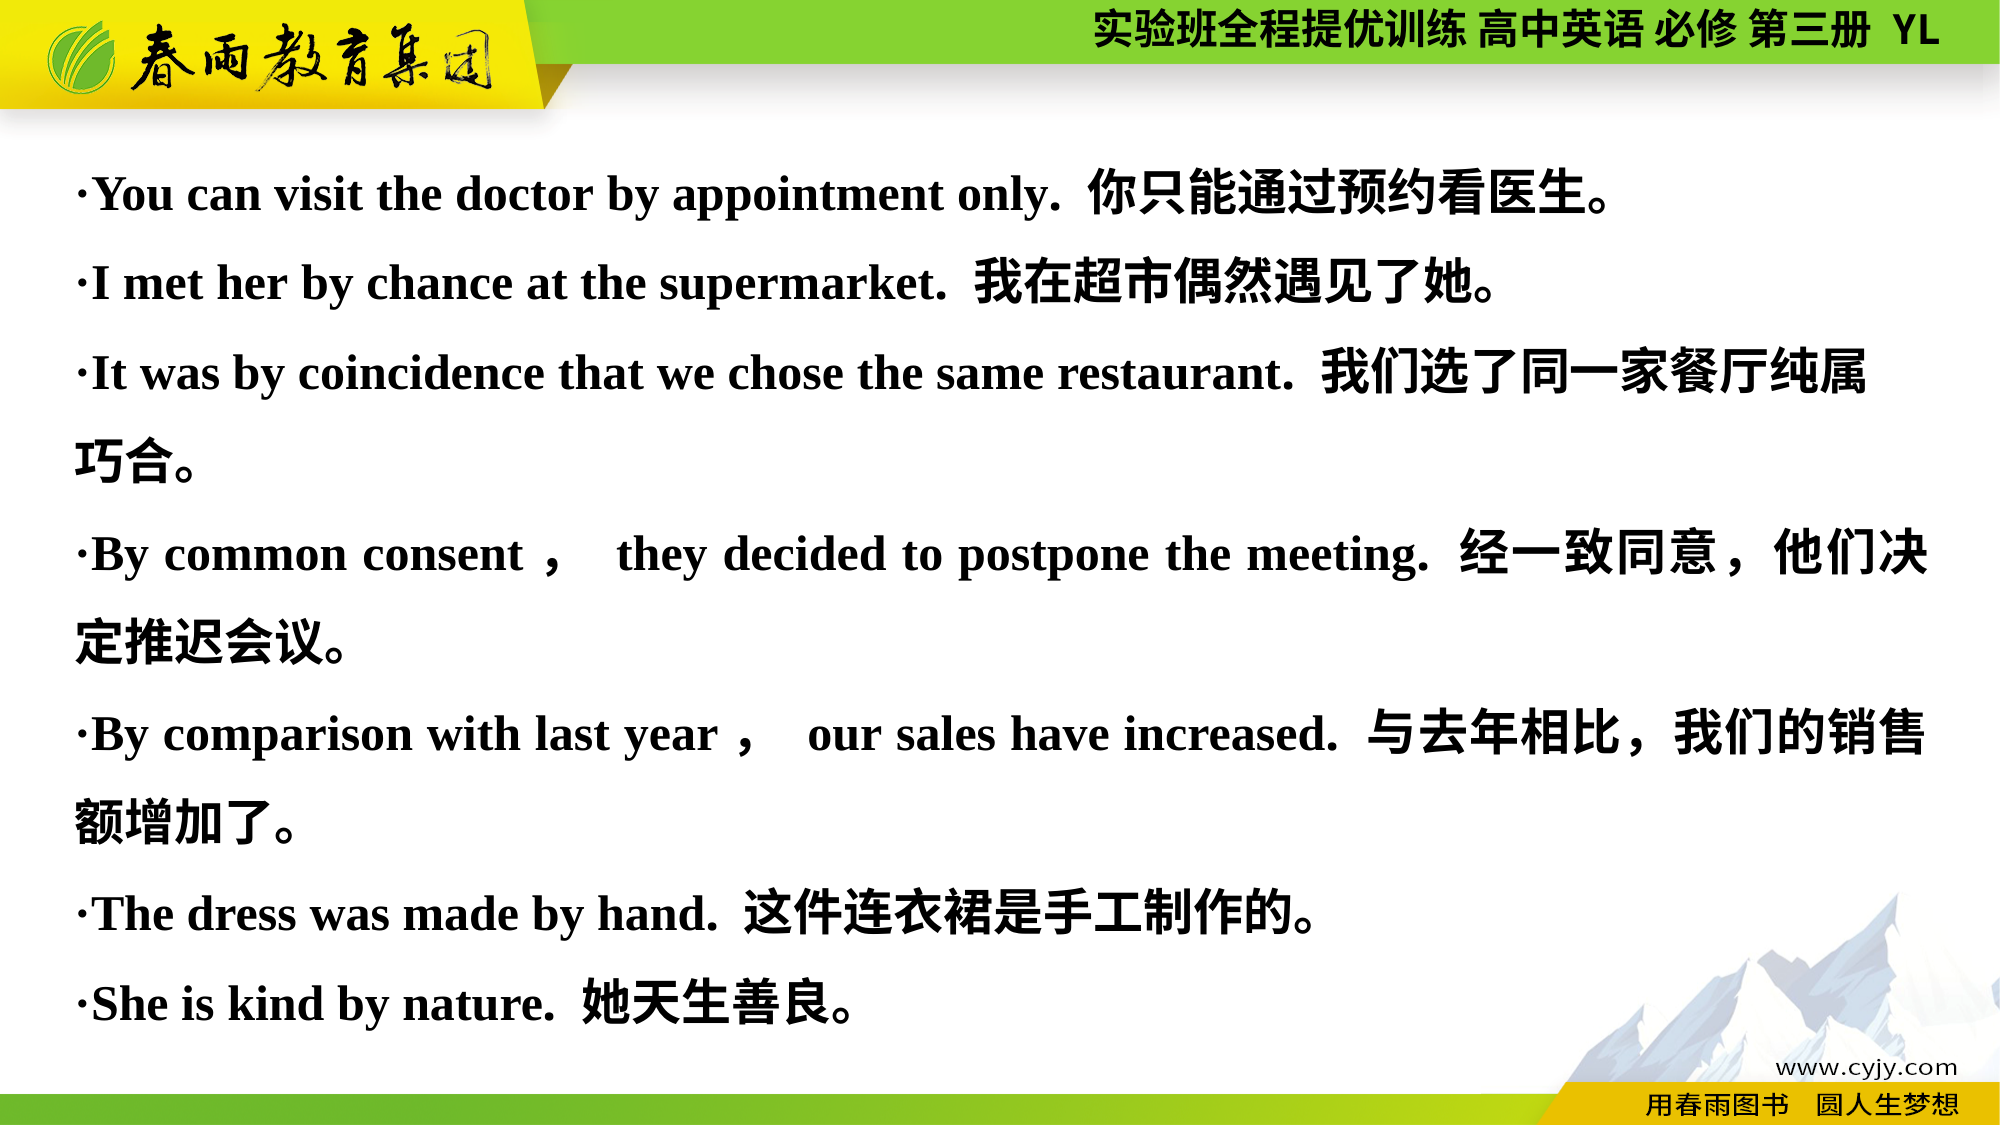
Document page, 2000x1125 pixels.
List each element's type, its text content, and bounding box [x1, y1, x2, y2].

picture [0, 0, 2000, 1125]
list ·You can visit the doctor by appointment only. 你只能通过预约看医生。 ·I met her by chance at the supermarket. 我在超市偶然遇见了她。 ·It was by coincidence that we chose the same restaurant. 我们选了同一家餐厅纯属 巧合。 ·By common consent， they decided to postpone the meeting. 经一致同意，他们决定推迟会议。 ·By comparison with last year， our sales have increased. 与去年相比，我们的销售额增加了。 ·The dress was made by hand. 这件连衣裙是手工制作的。 ·She is kind by nature. 她天生善良。 [59, 122, 1944, 1035]
